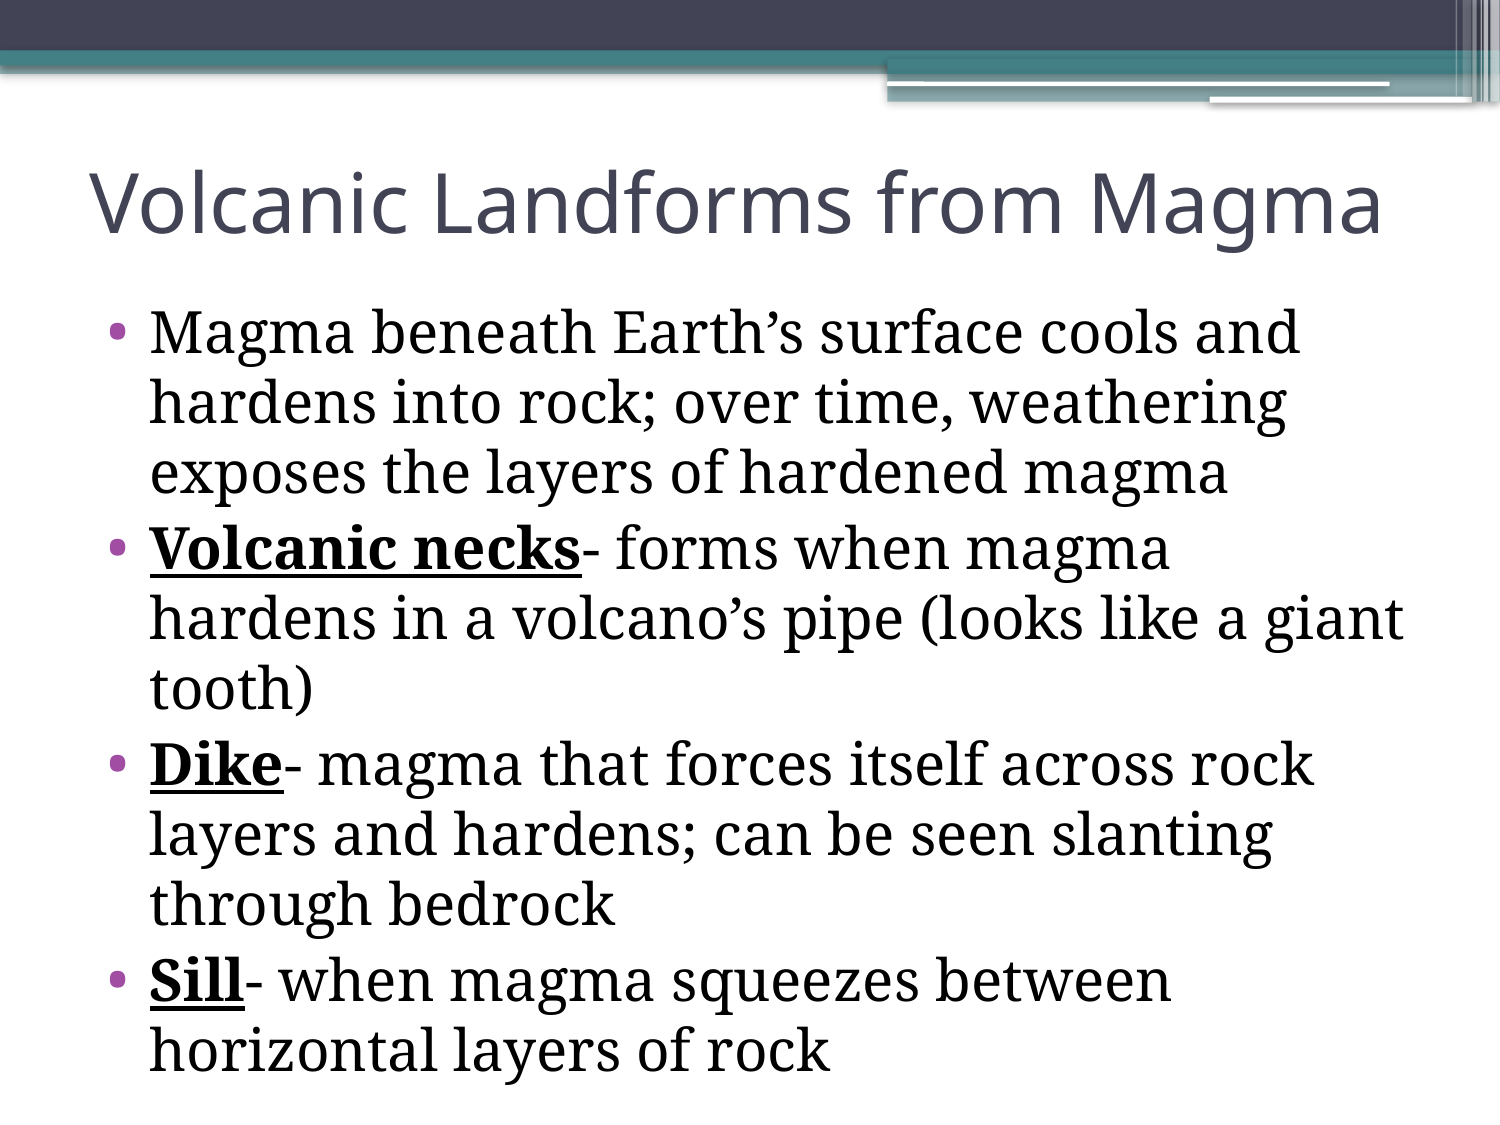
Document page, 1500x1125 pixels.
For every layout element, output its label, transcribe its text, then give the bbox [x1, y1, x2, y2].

list Magma beneath Earth’s surface cools and hardens into rock; over time, weathering exposes the layers of hardened magma Volcanic necks- forms when magma hardens in a volcano’s pipe (looks like a giant tooth) Dike- magma that forces itself across rock layers and hardens; can be seen slanting through bedrock Sill- when magma squeezes between horizontal layers of rock [75, 287, 1425, 1079]
title Volcanic Landforms from Magma [75, 112, 1425, 287]
